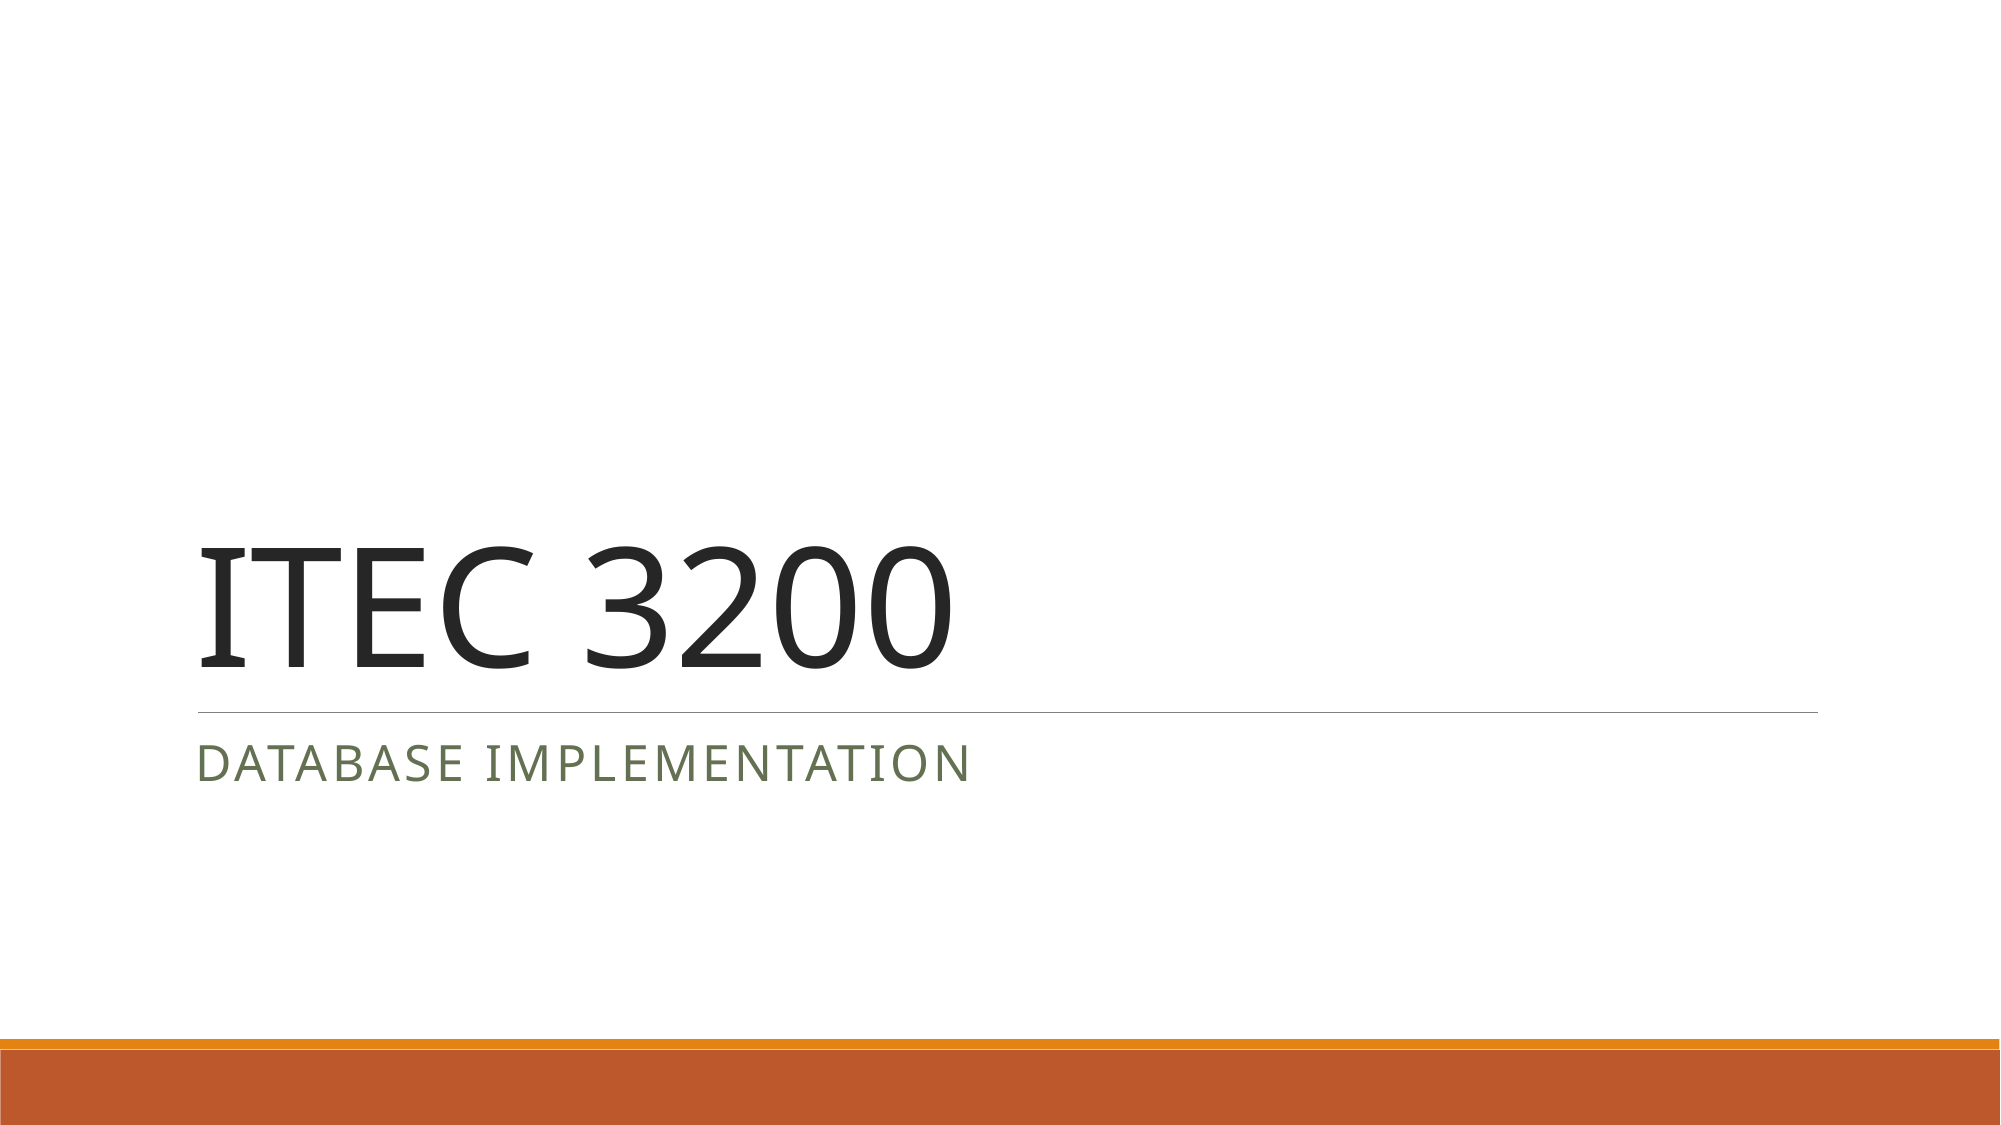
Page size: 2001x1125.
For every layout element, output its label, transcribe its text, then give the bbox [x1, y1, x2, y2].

title ITEC 3200 [180, 124, 1830, 710]
subtitle Database implementation [180, 730, 1831, 919]
